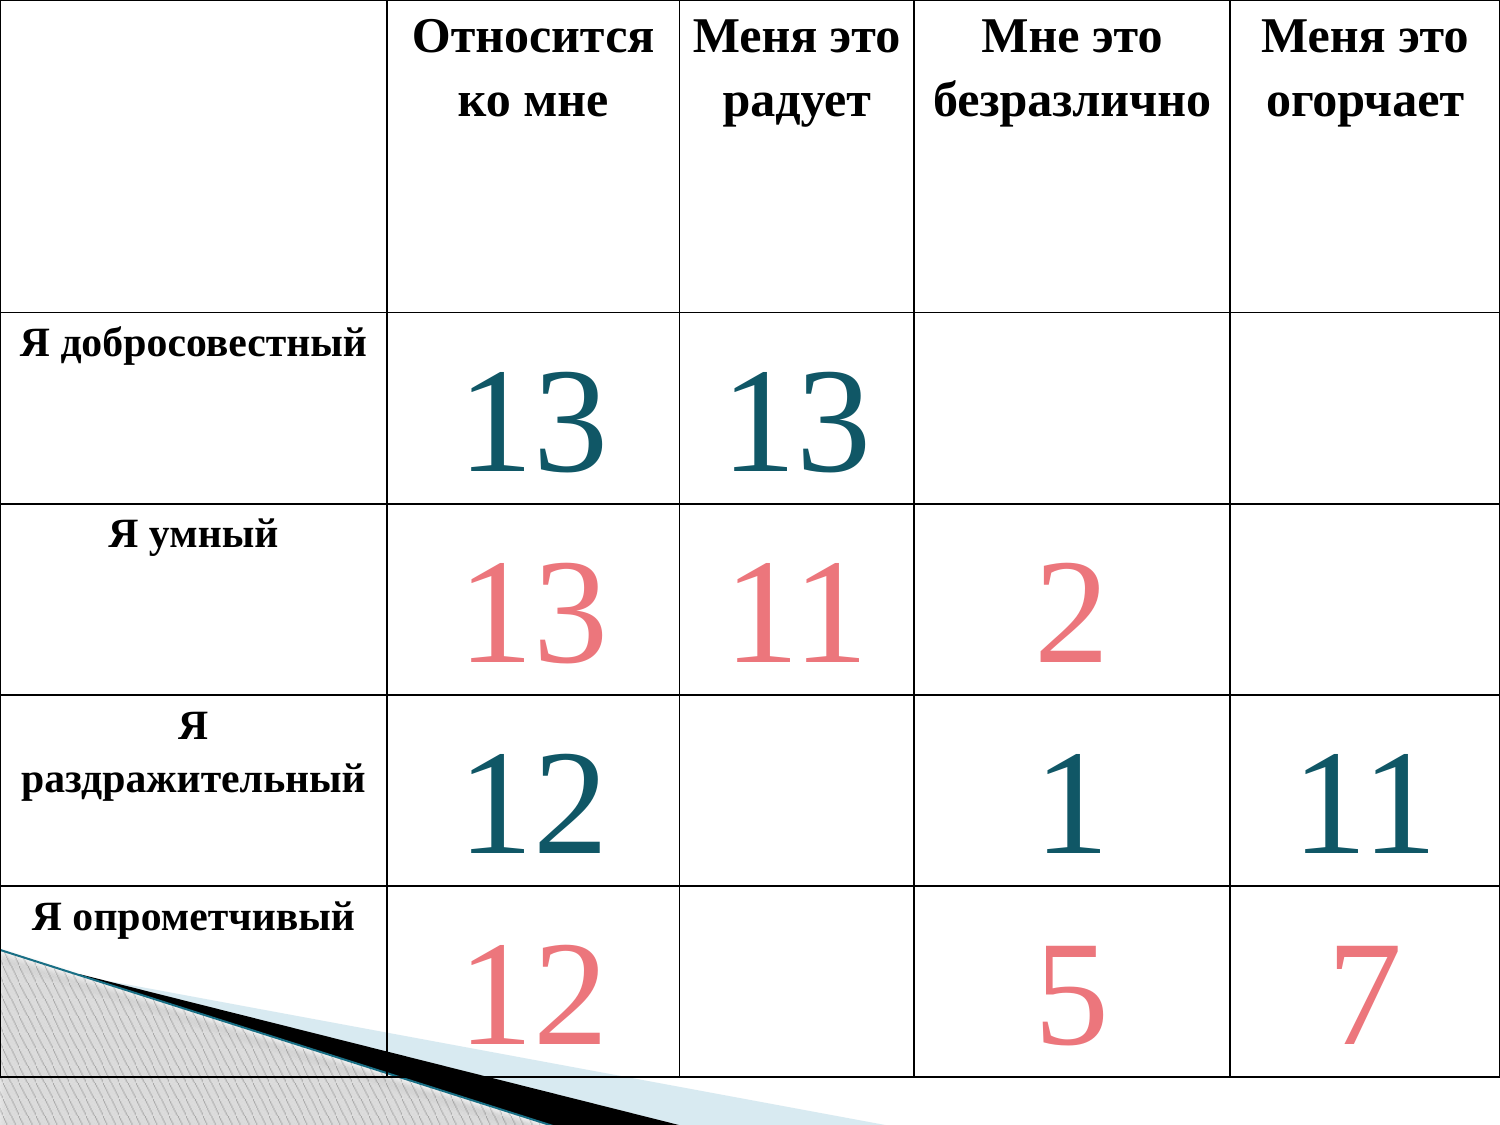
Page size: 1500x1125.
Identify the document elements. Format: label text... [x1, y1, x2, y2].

table_cell Я опрометчивый [1, 887, 386, 1076]
table_cell 7 [1231, 887, 1499, 1076]
table_cell 12 [388, 887, 679, 1076]
table_cell 11 [680, 505, 913, 694]
table_cell Я добросовестный [1, 313, 386, 503]
table_cell [915, 313, 1229, 503]
table_header Мне это безразлично [915, 1, 1229, 312]
table_cell [680, 696, 913, 885]
table_cell [680, 887, 913, 1076]
table_header Относится ко мне [388, 1, 679, 312]
table_cell 12 [388, 696, 679, 885]
table_cell 13 [388, 505, 679, 694]
table_cell Я умный [1, 505, 386, 694]
table_cell [1231, 505, 1499, 694]
table_cell 1 [915, 696, 1229, 885]
table_header [1, 1, 386, 312]
table_cell 13 [680, 313, 913, 503]
table_header Меня это огорчает [1231, 1, 1499, 312]
table_header Меня это радует [680, 1, 913, 312]
table_cell 2 [915, 505, 1229, 694]
table_cell 5 [915, 887, 1229, 1076]
table_cell 13 [388, 313, 679, 503]
table_cell Я раздражительный [1, 696, 386, 885]
table_cell [1231, 313, 1499, 503]
table_cell 11 [1231, 696, 1499, 885]
